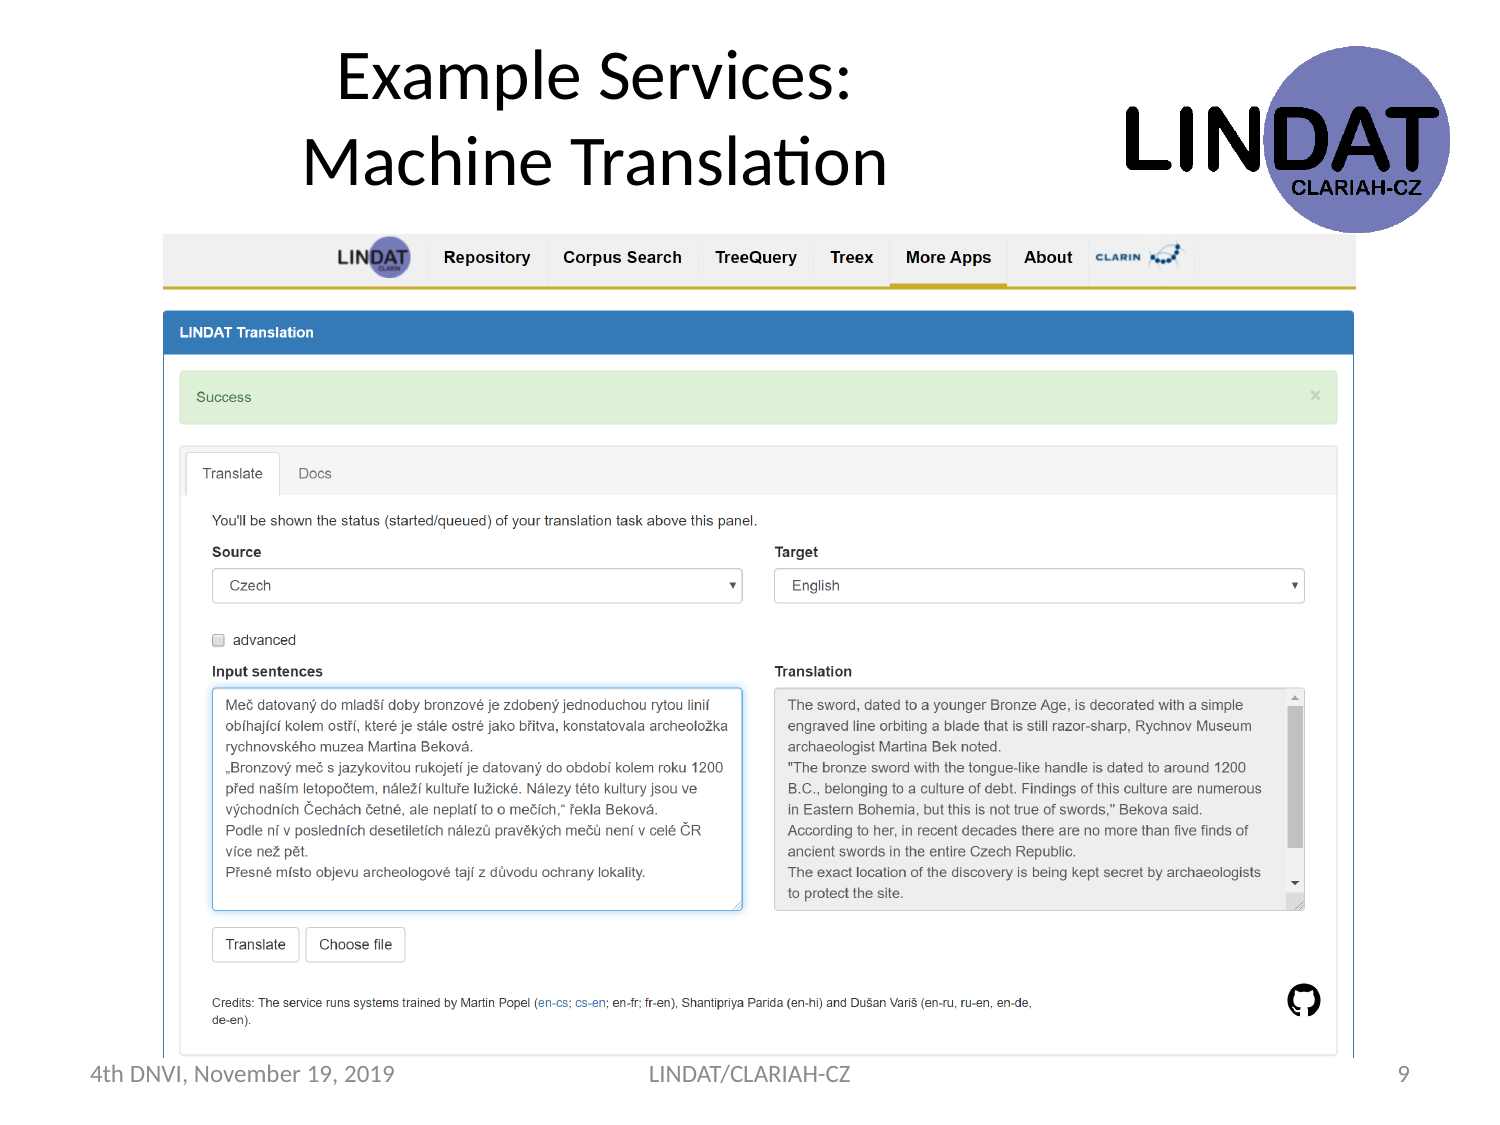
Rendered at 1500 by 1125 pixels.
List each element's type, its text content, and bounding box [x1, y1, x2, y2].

footer LINDAT/CLARIAH-CZ [512, 1066, 988, 1103]
picture [1126, 46, 1450, 233]
slide_number 9 [1074, 1042, 1425, 1103]
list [162, 234, 1356, 1058]
title Example Services: Machine Translation [75, 20, 1117, 208]
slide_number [75, 1042, 425, 1103]
